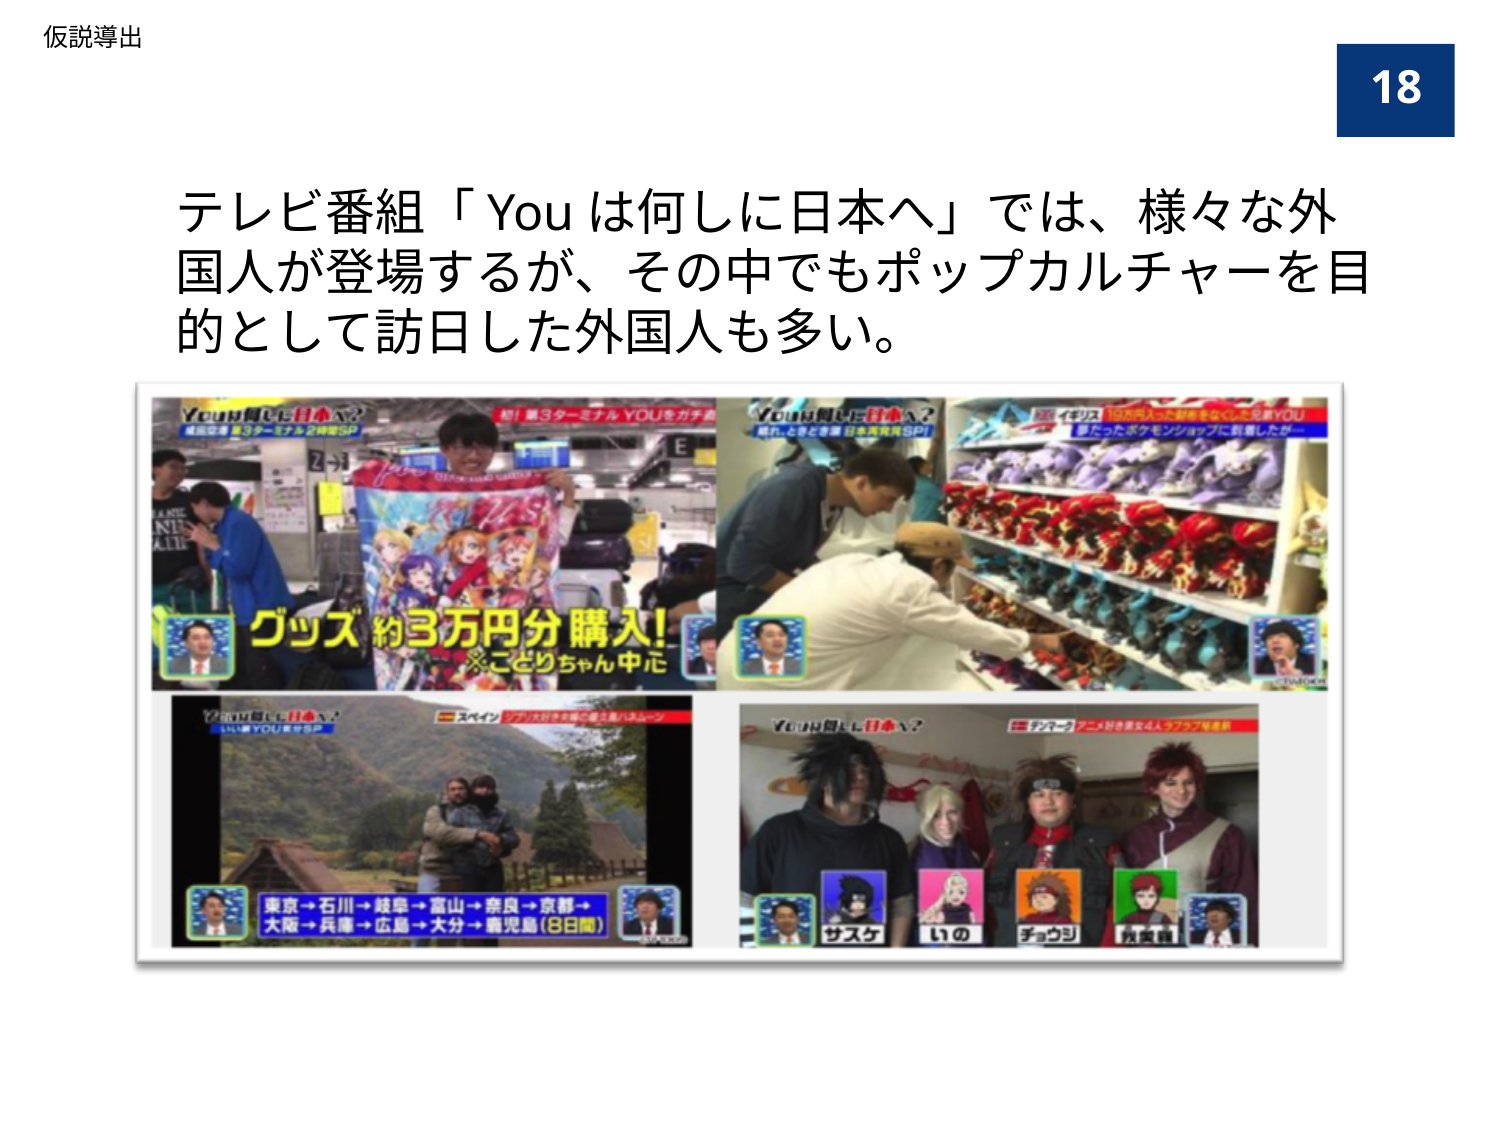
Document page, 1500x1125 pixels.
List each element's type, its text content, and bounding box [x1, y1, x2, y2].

text_box 仮説導出 [28, 13, 311, 59]
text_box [124, 172, 1392, 982]
slide_number 18 [1354, 59, 1438, 120]
